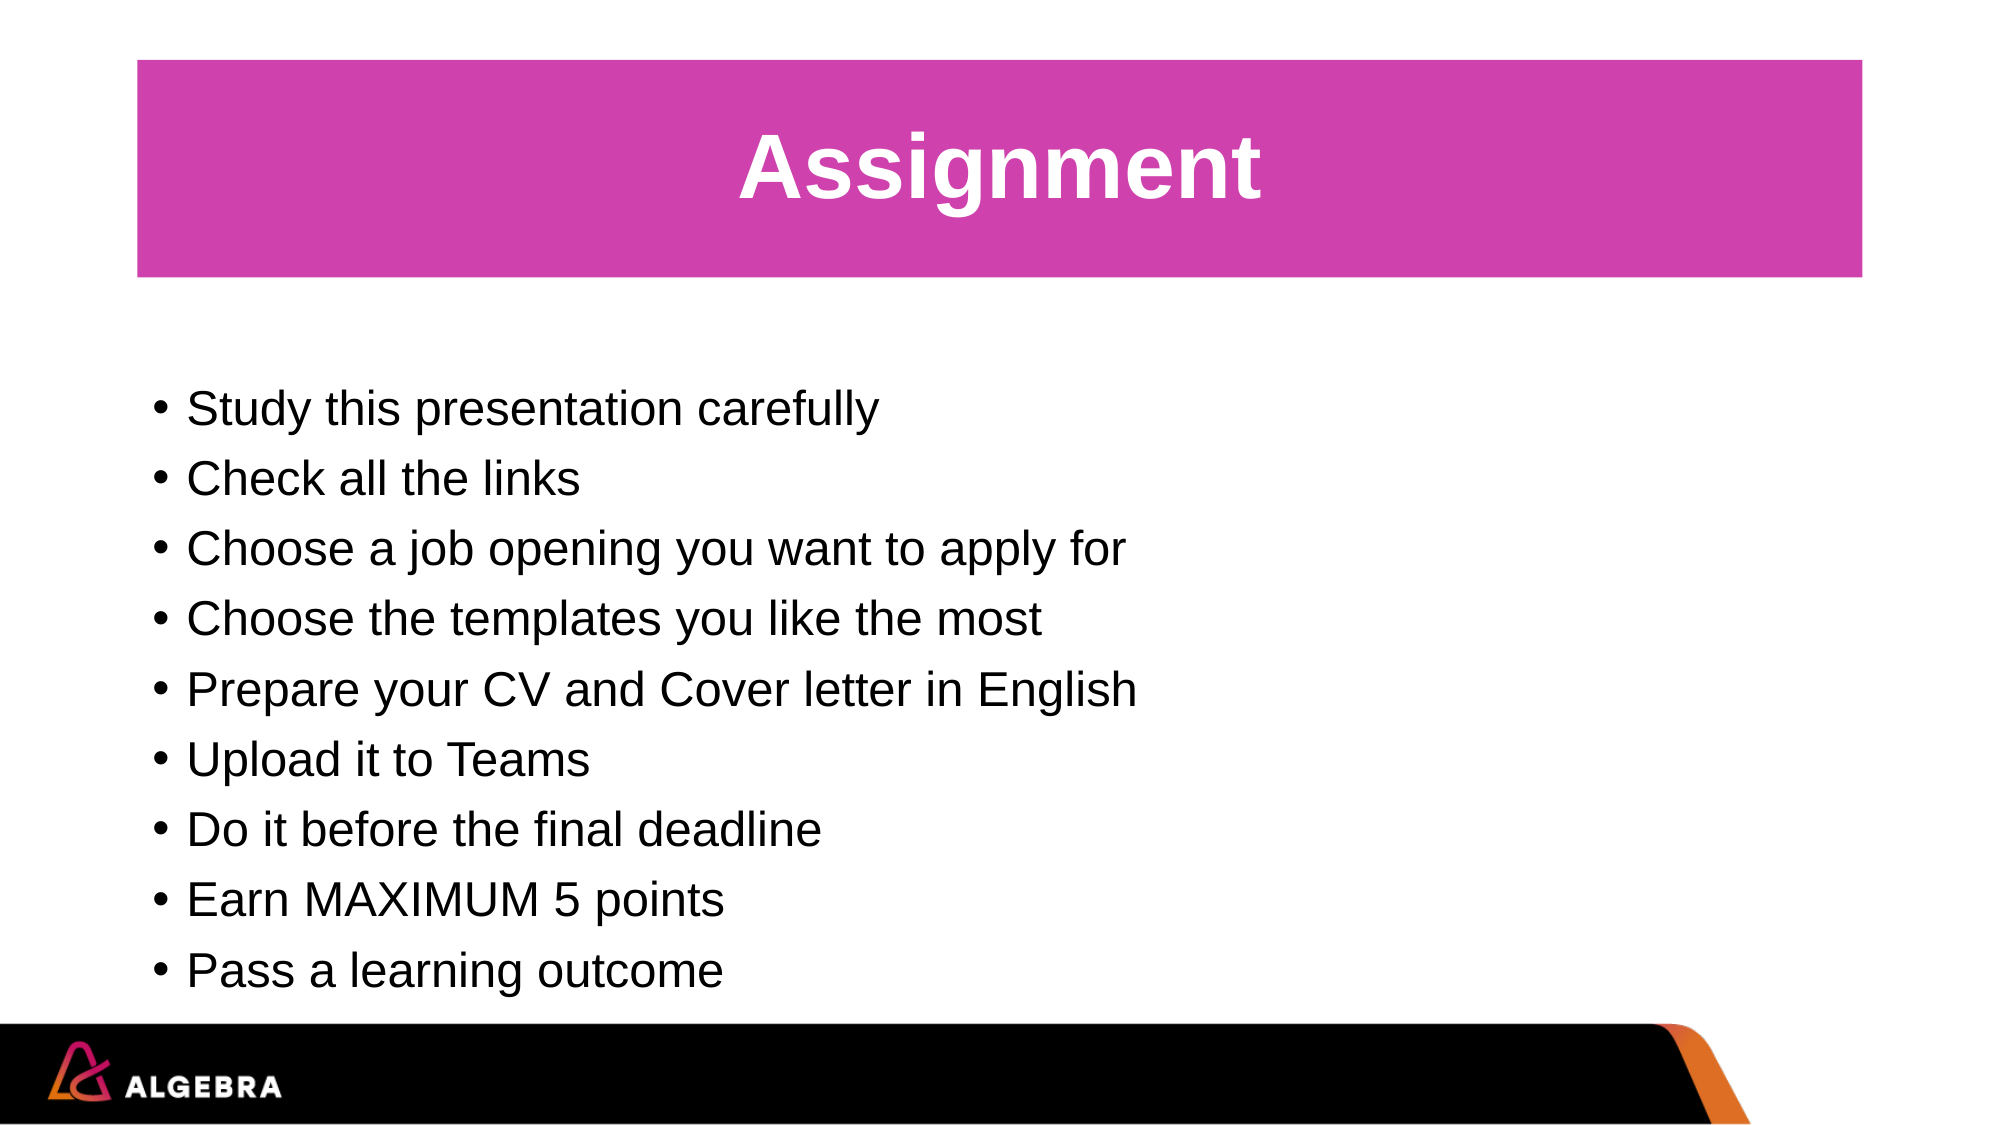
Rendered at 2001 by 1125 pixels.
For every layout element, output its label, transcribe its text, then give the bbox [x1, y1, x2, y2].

picture [0, 1023, 1958, 1125]
title Assignment [137, 59, 1863, 278]
list Study this presentation carefully Check all the links Choose a job opening you want to apply for Choose the templates you like the most Prepare your CV and Cover letter in English Upload it to Teams Do it before the final deadline Earn MAXIMUM 5 points Pass a learning outcome [137, 299, 1863, 1014]
